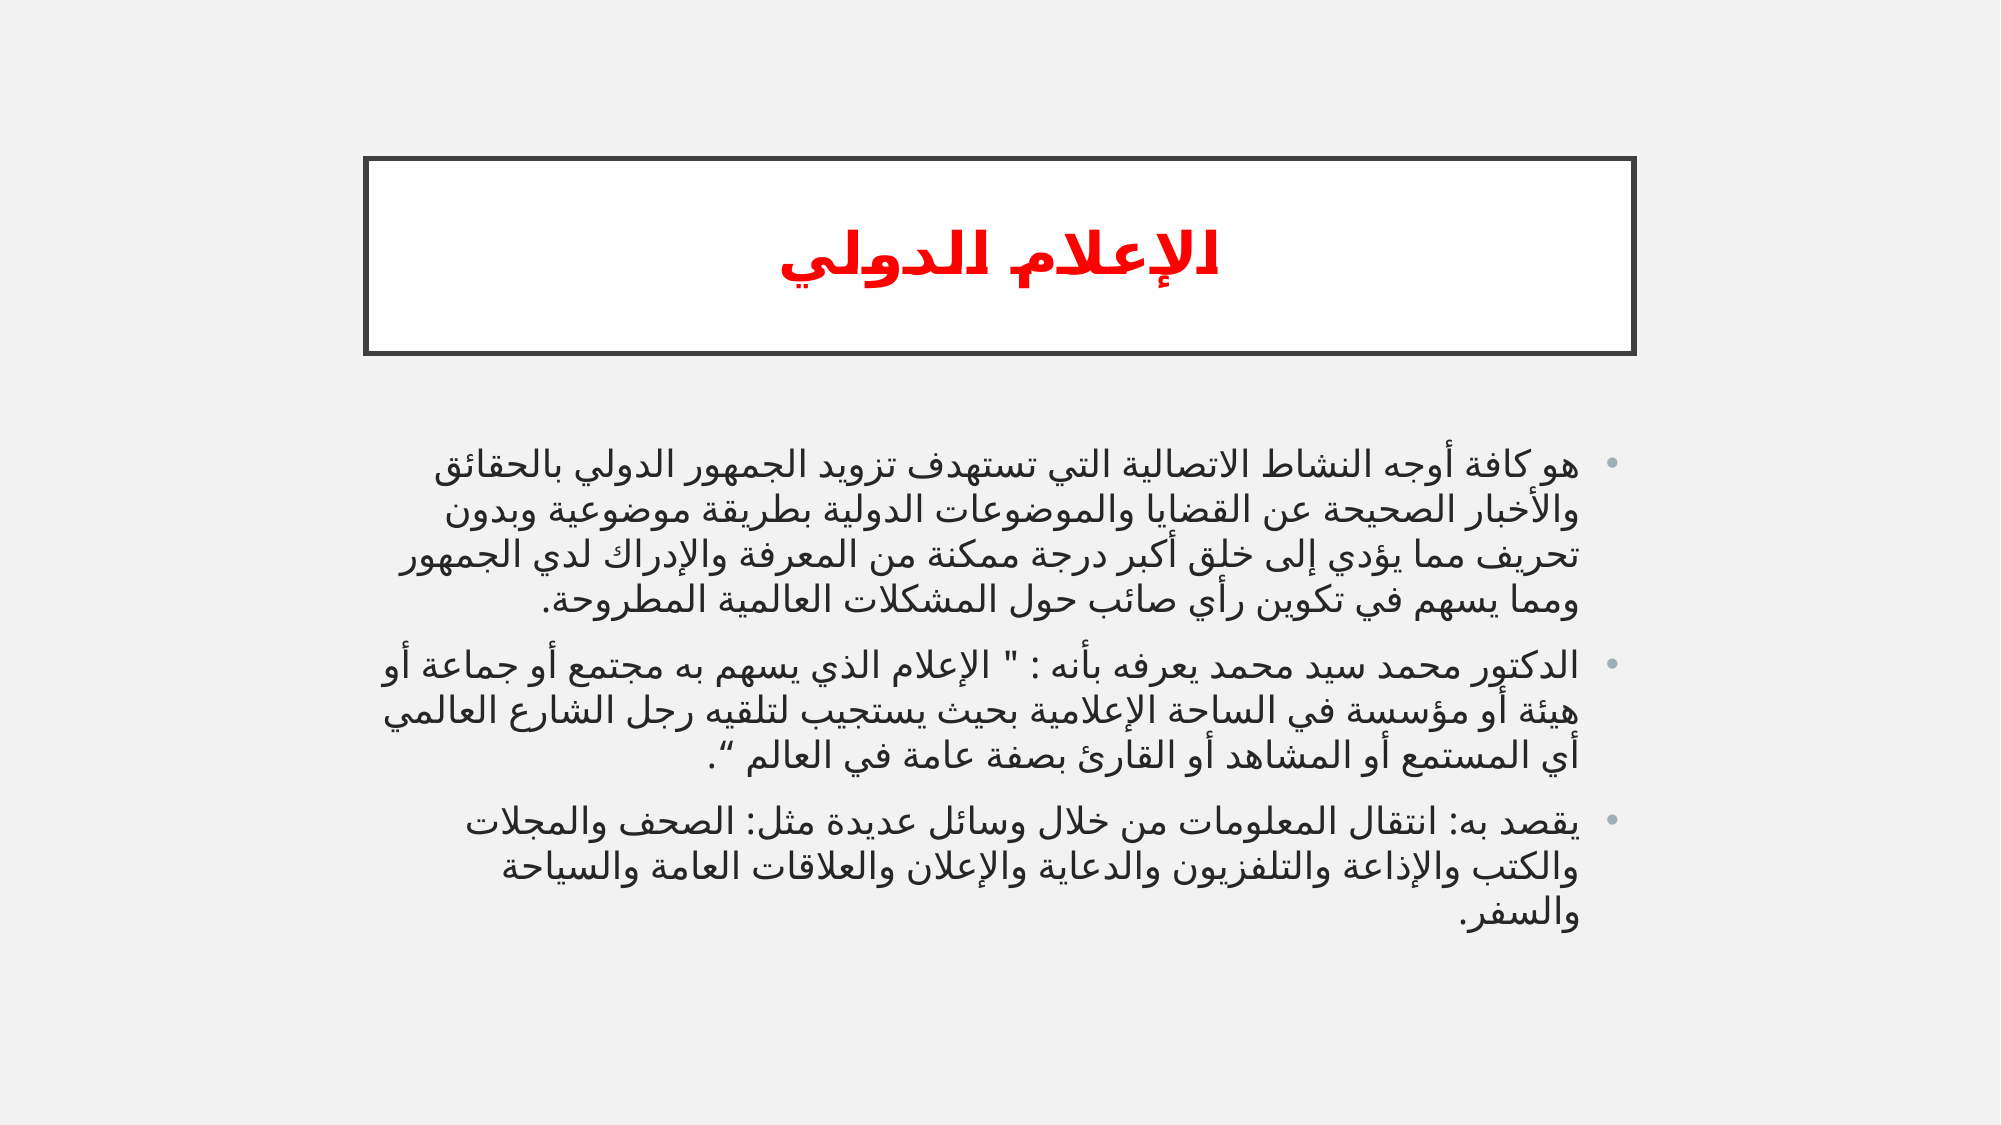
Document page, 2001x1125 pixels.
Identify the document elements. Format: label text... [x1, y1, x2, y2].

list هو كافة أوجه النشاط الاتصالية التي تستهدف تزويد الجمهور الدولي بالحقائق والأخبار الصحيحة عن القضايا والموضوعات الدولية بطريقة موضوعية وبدون تحريف مما يؤدي إلى خلق أكبر درجة ممكنة من المعرفة والإدراك لدي الجمهور ومما يسهم في تكوين رأي صائب حول المشكلات العالمية المطروحة. الدكتور محمد سيد محمد يعرفه بأنه : " الإعلام الذي يسهم به مجتمع أو جماعة أو هيئة أو مؤسسة في الساحة الإعلامية بحيث يستجيب لتلقيه رجل الشارع العالمي أي المستمع أو المشاهد أو القارئ بصفة عامة في العالم “. يقصد به: انتقال المعلومات من خلال وسائل عديدة مثل: الصحف والمجلات والكتب والإذاعة والتلفزيون والدعاية والإعلان والعلاقات العامة والسياحة والسفر. [366, 432, 1634, 942]
title الإعلام الدولي [363, 156, 1637, 356]
